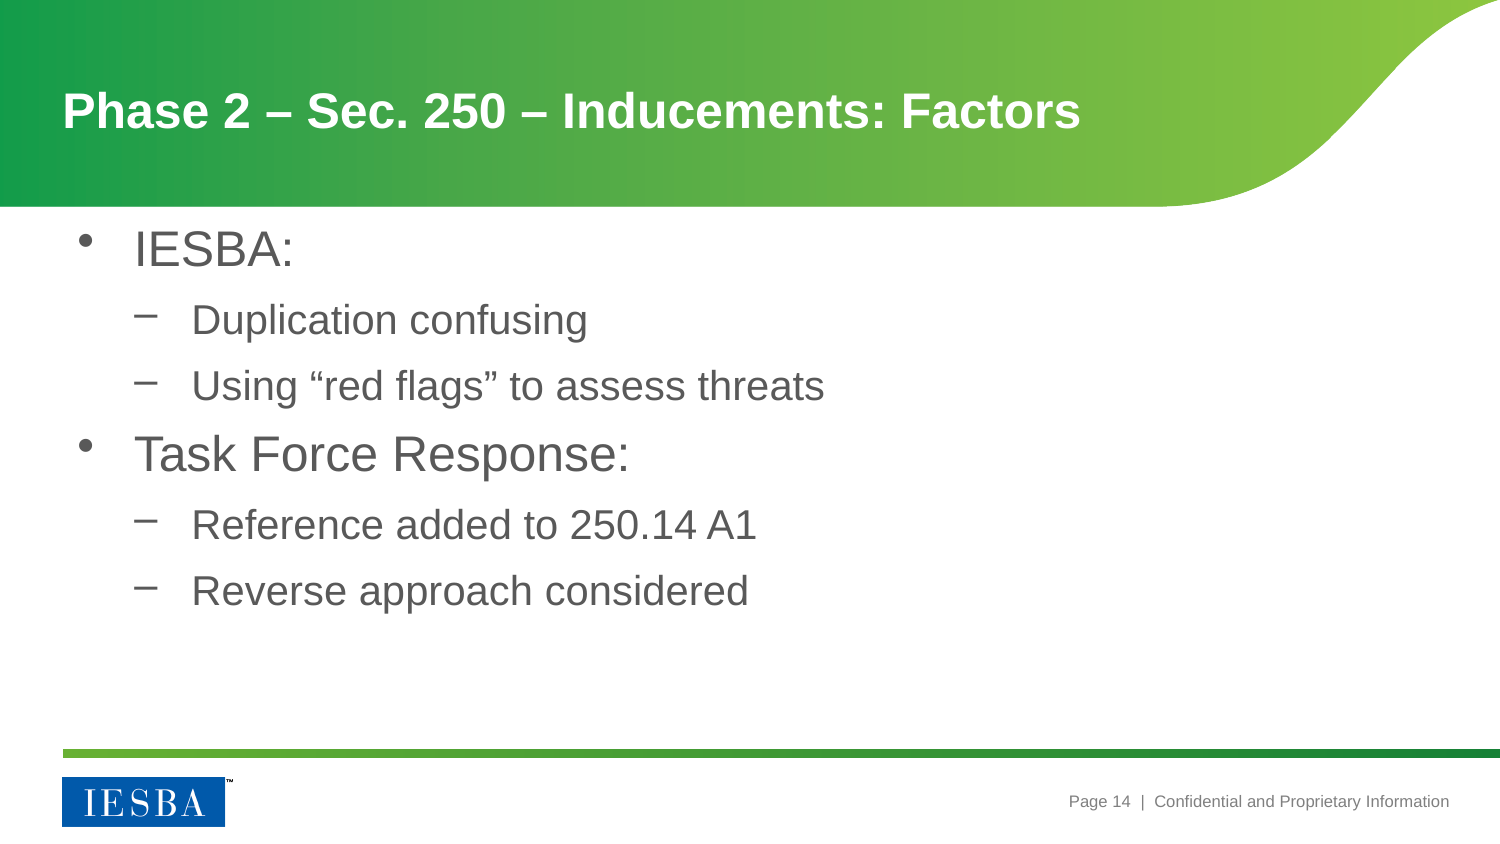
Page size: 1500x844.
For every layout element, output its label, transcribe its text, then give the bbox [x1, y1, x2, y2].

picture [0, 0, 1500, 207]
title Phase 2 – Sec. 250 – Inducements: Factors [62, 75, 1300, 142]
list IESBA: Duplication confusing Using “red flags” to assess threats Task Force Response: Reference added to 250.14 A1 Reverse approach considered [62, 209, 1450, 747]
picture [62, 777, 233, 827]
